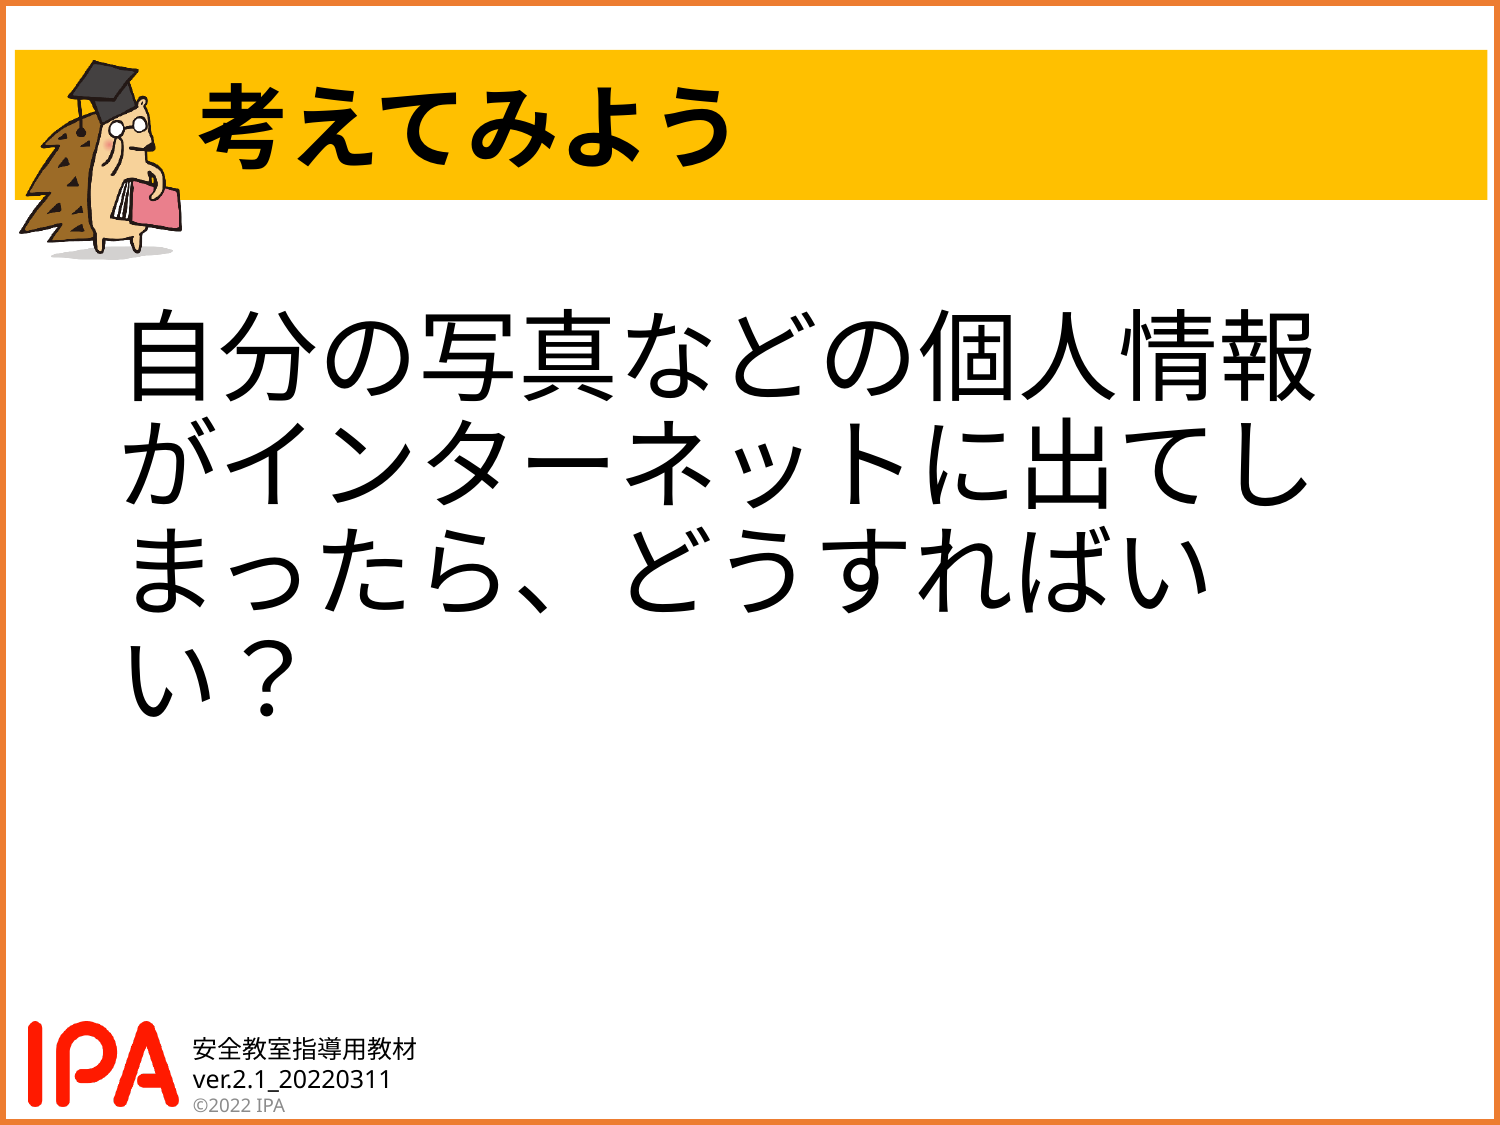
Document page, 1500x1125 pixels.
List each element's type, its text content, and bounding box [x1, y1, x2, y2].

title 考えてみよう [182, 75, 1488, 190]
picture [19, 60, 182, 260]
list 自分の写真などの個人情報がインターネットに出てしまったら、どうすればいい？ [103, 299, 1421, 1014]
picture [28, 1021, 179, 1107]
